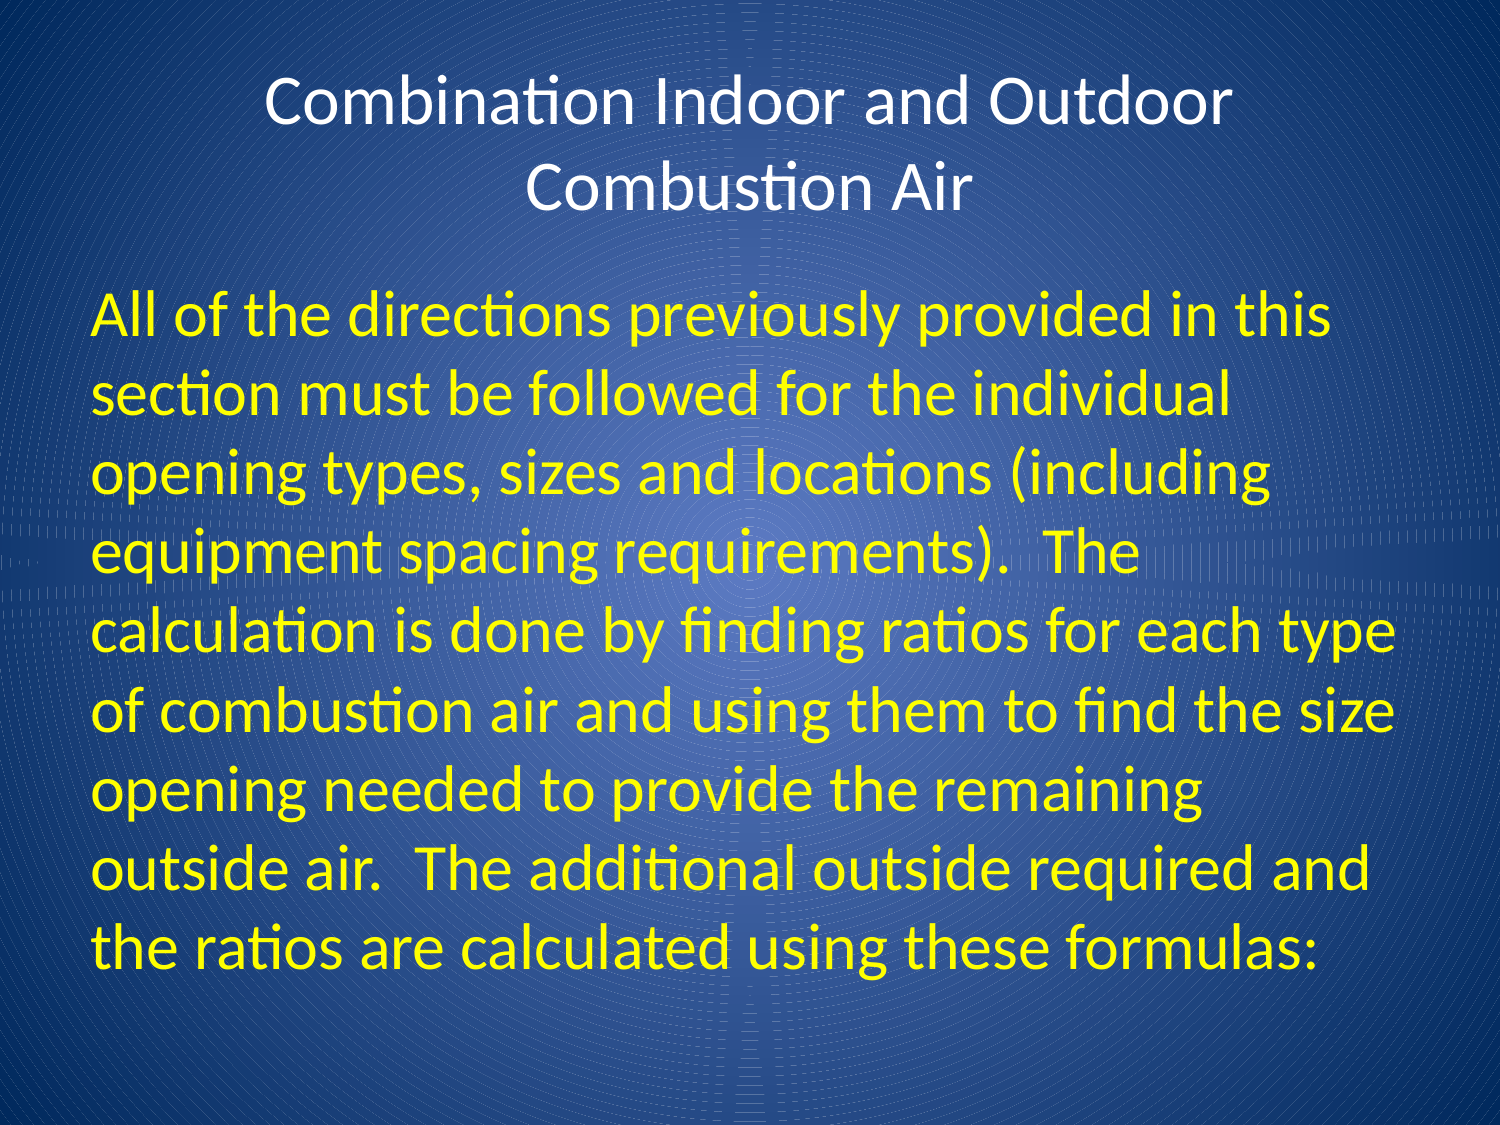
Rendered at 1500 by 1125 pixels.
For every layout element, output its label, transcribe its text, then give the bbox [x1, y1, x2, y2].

title Combination Indoor and Outdoor Combustion Air [75, 45, 1425, 233]
list All of the directions previously provided in this section must be followed for the individual opening types, sizes and locations (including equipment spacing requirements). The calculation is done by finding ratios for each type of combustion air and using them to find the size opening needed to provide the remaining outside air. The additional outside required and the ratios are calculated using these formulas: [75, 262, 1425, 1005]
